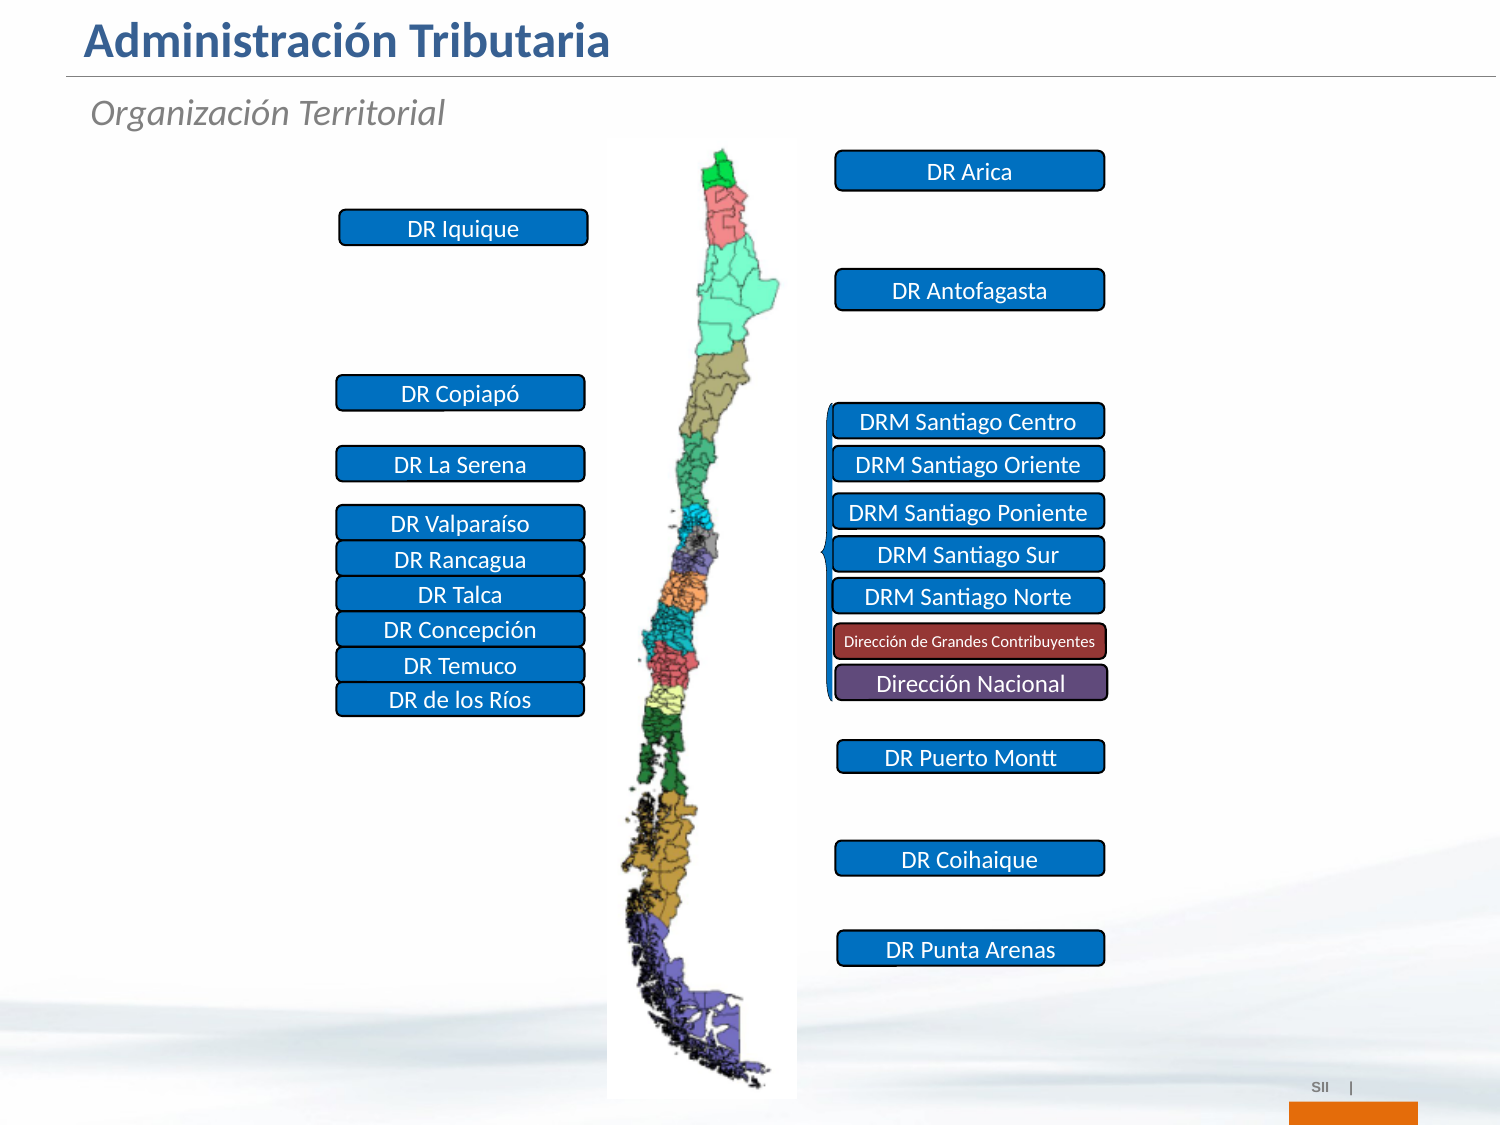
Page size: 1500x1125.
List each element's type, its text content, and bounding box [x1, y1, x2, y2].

picture [0, 0, 1500, 1125]
text_box Organización Territorial [75, 85, 461, 141]
text_box SII | [1257, 1070, 1376, 1103]
text_box [1287, 1099, 1420, 1125]
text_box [336, 138, 1108, 1099]
text_box Administración Tributaria [69, 0, 627, 75]
